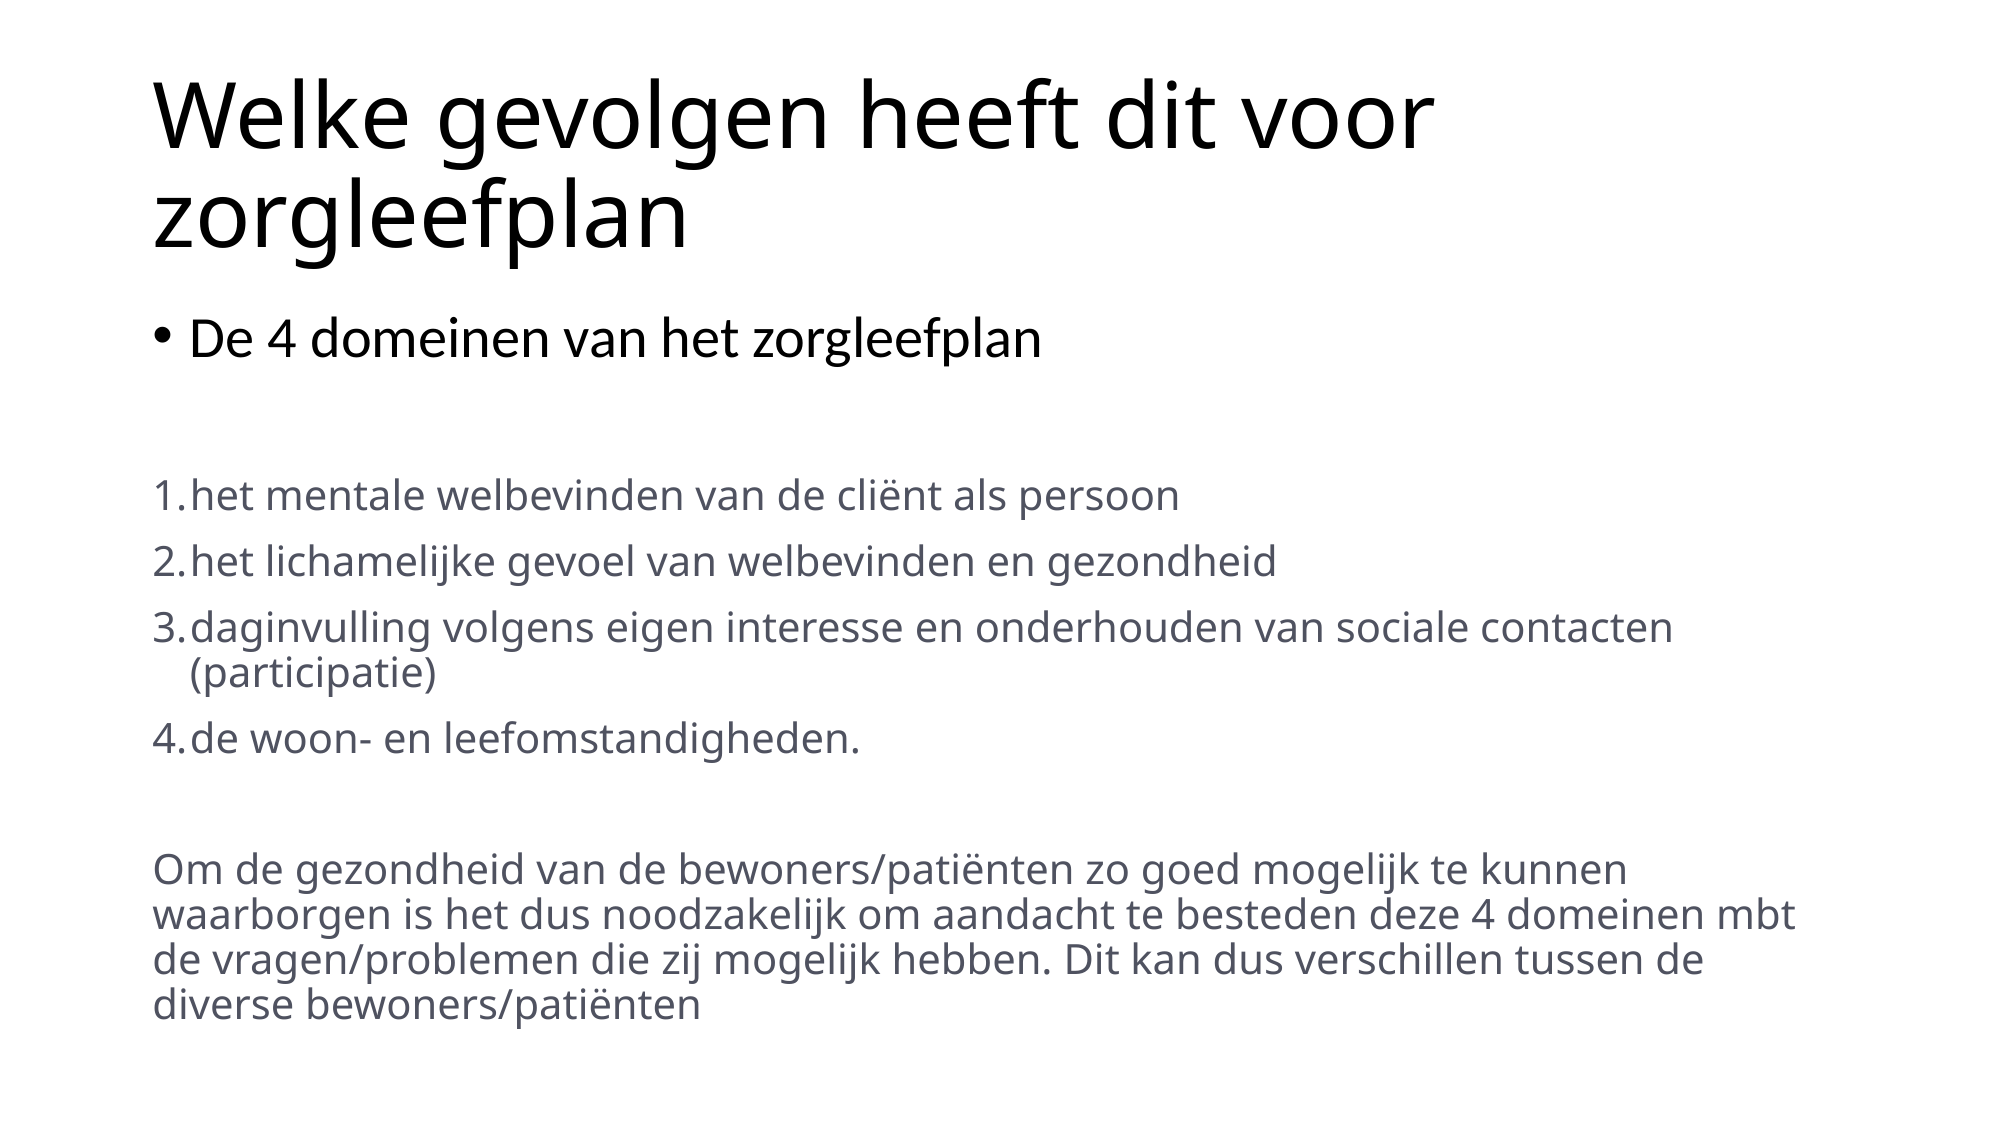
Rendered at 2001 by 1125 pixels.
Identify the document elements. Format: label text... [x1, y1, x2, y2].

title Welke gevolgen heeft dit voor zorgleefplan [137, 59, 1863, 278]
list De 4 domeinen van het zorgleefplan het mentale welbevinden van de cliënt als persoon het lichamelijke gevoel van welbevinden en gezondheid daginvulling volgens eigen interesse en onderhouden van sociale contacten (participatie) de woon- en leefomstandigheden. Om de gezondheid van de bewoners/patiënten zo goed mogelijk te kunnen waarborgen is het dus noodzakelijk om aandacht te besteden deze 4 domeinen mbt de vragen/problemen die zij mogelijk hebben. Dit kan dus verschillen tussen de diverse bewoners/patiënten [137, 299, 1863, 1014]
